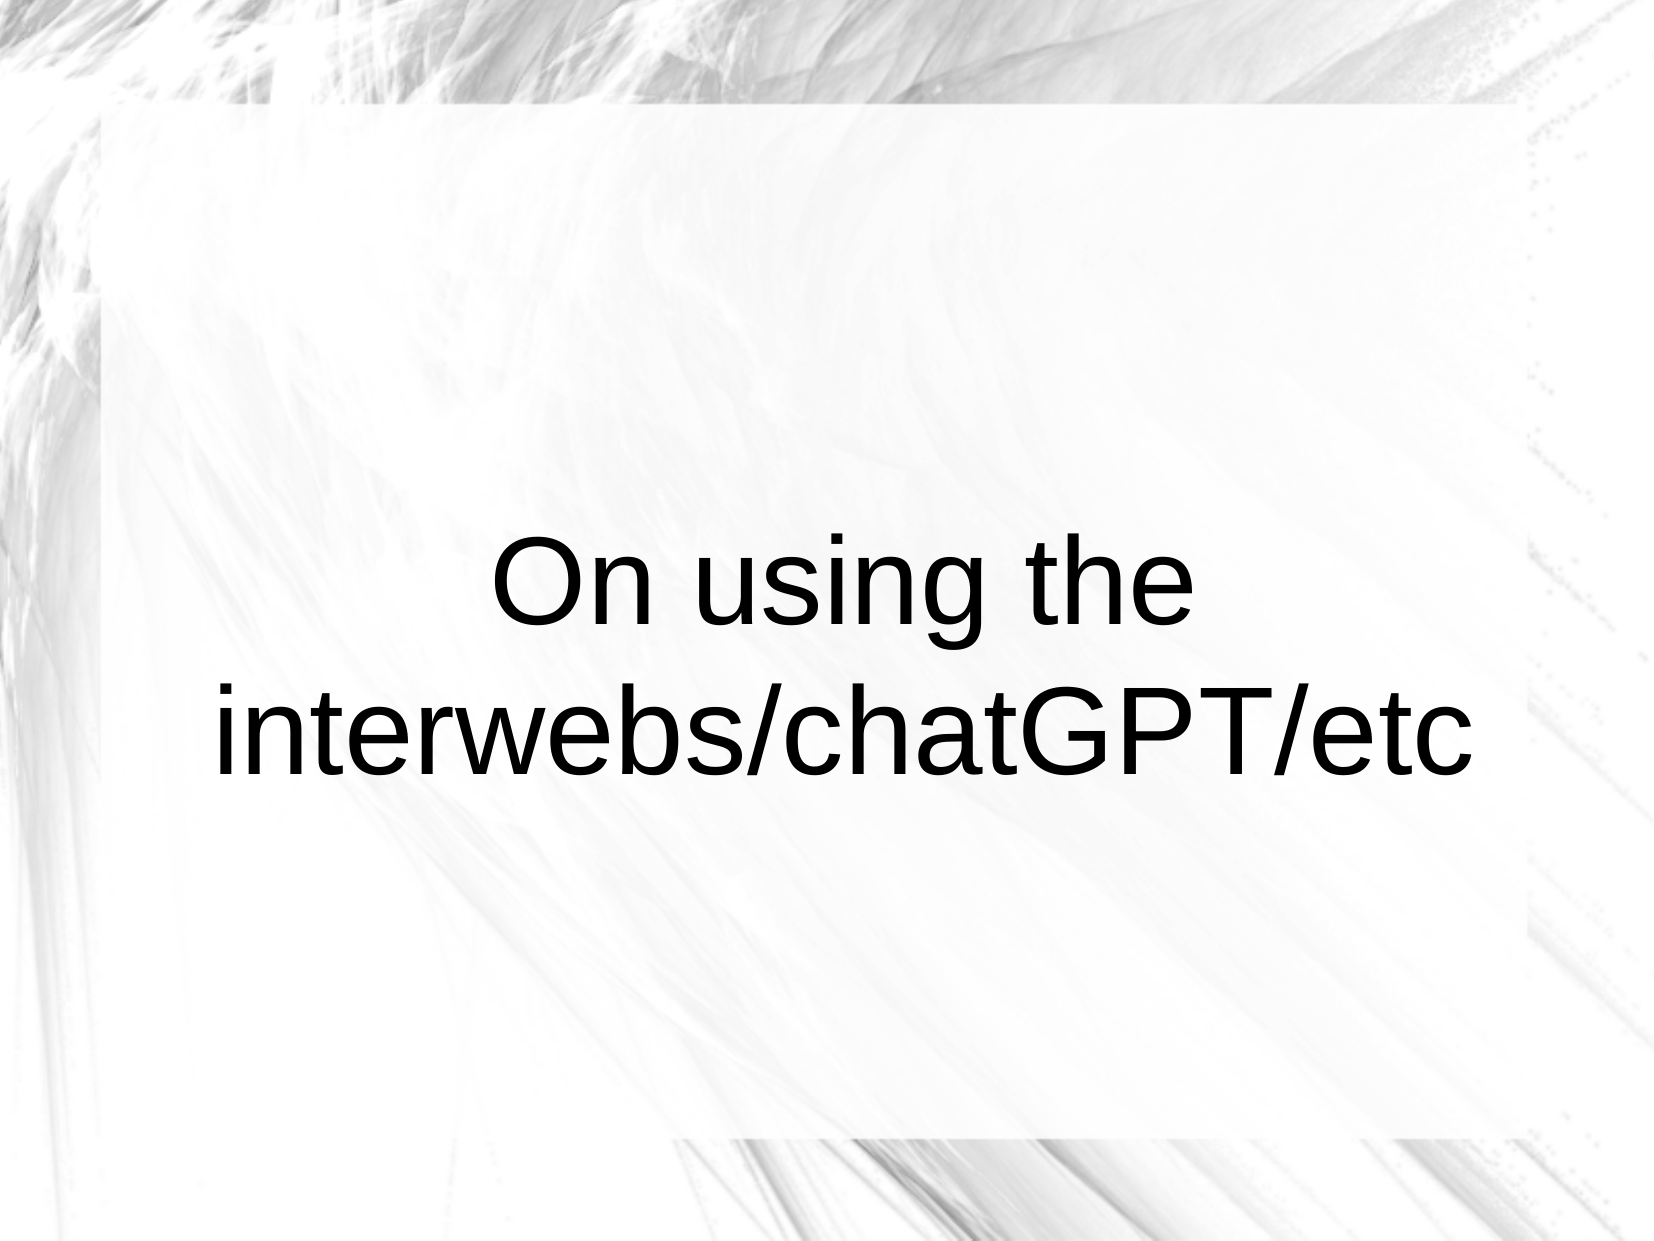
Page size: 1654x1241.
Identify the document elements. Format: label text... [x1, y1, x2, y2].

list On using the interwebs/chatGPT/etc [118, 319, 1571, 1102]
picture [0, 0, 1654, 1241]
